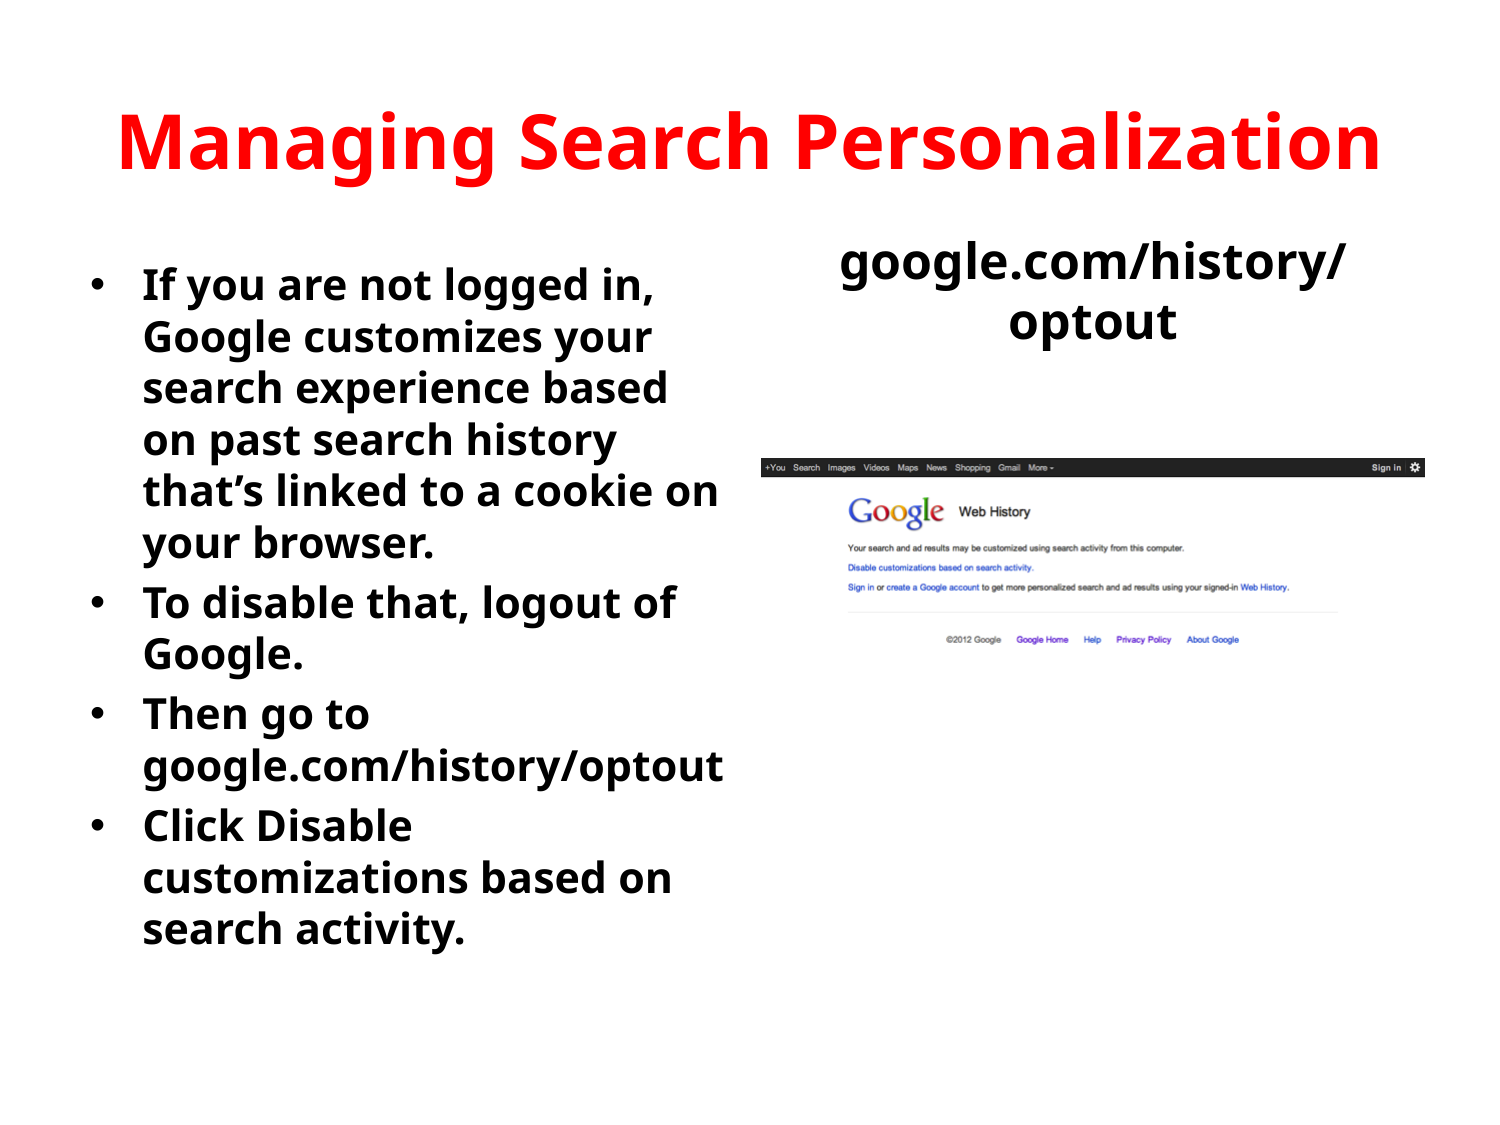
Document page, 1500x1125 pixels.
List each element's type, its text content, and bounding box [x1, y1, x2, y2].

title Managing Search Personalization [75, 45, 1425, 233]
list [761, 356, 1426, 1006]
list If you are not logged in, Google customizes your search experience based on past search history that’s linked to a cookie on your browser. To disable that, logout of Google. Then go to google.com/history/optout Click Disable customizations based on search activity. [75, 249, 750, 1005]
list google.com/history/optout [761, 251, 1425, 356]
